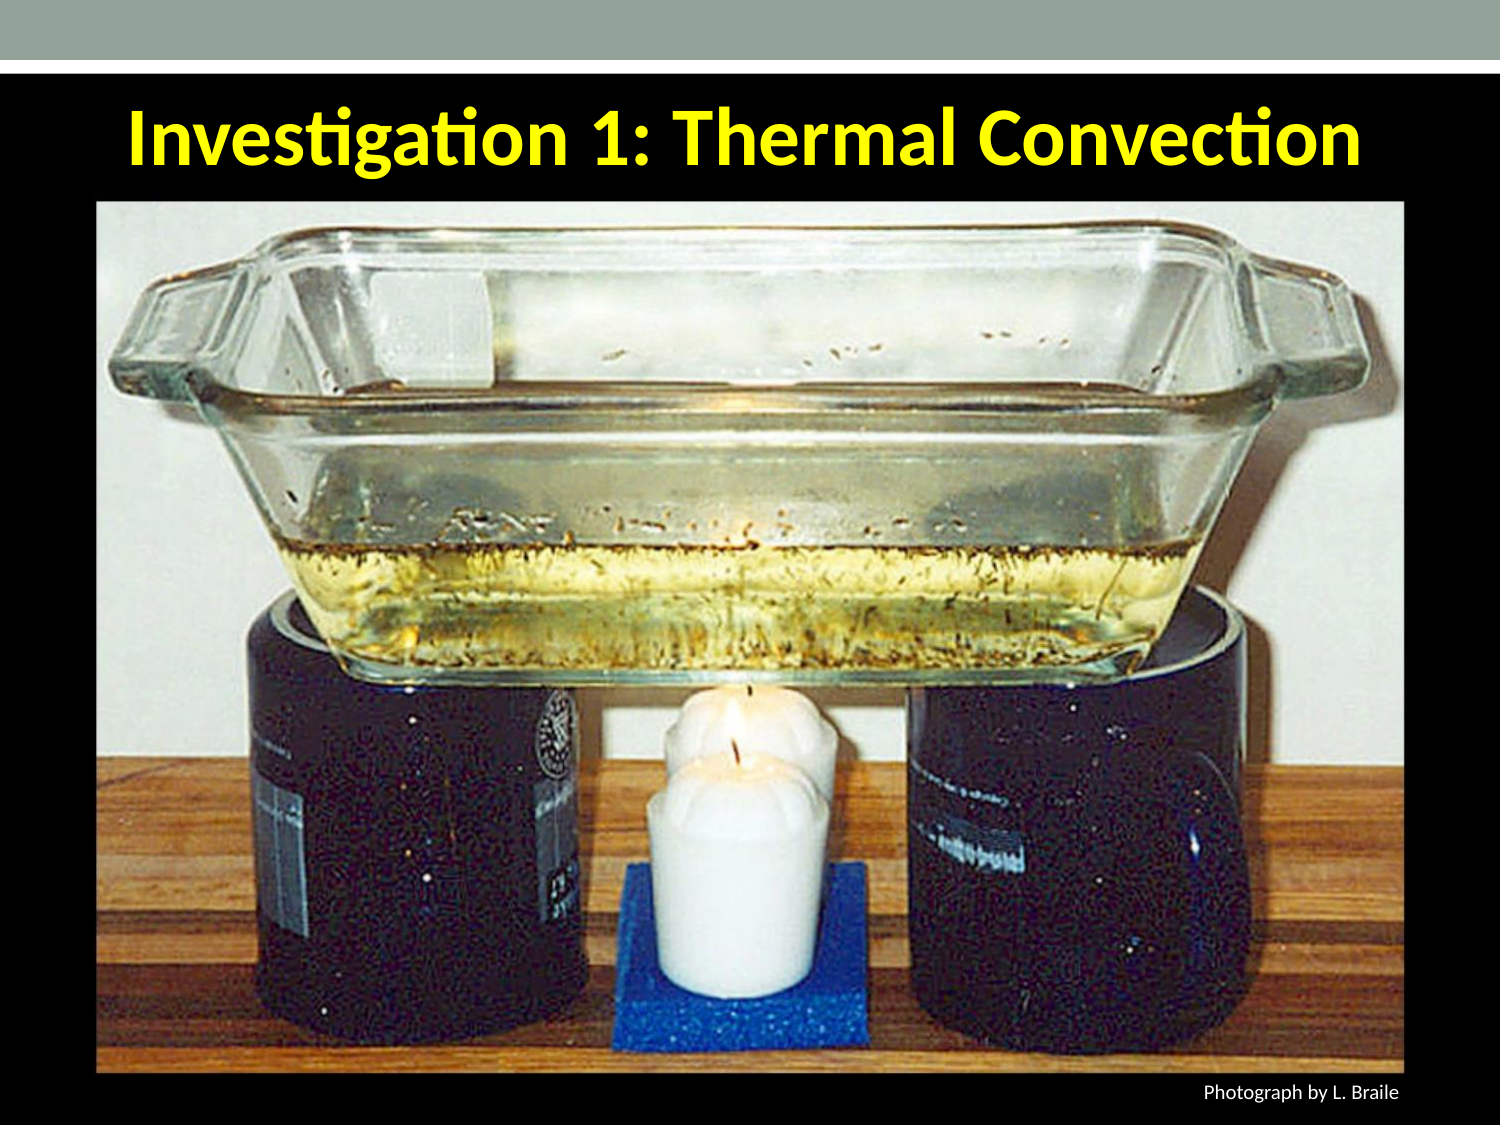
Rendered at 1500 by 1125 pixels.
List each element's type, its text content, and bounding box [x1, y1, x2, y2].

picture [62, 194, 1438, 1108]
text_box Investigation 1: Thermal Convection [62, 75, 1430, 190]
